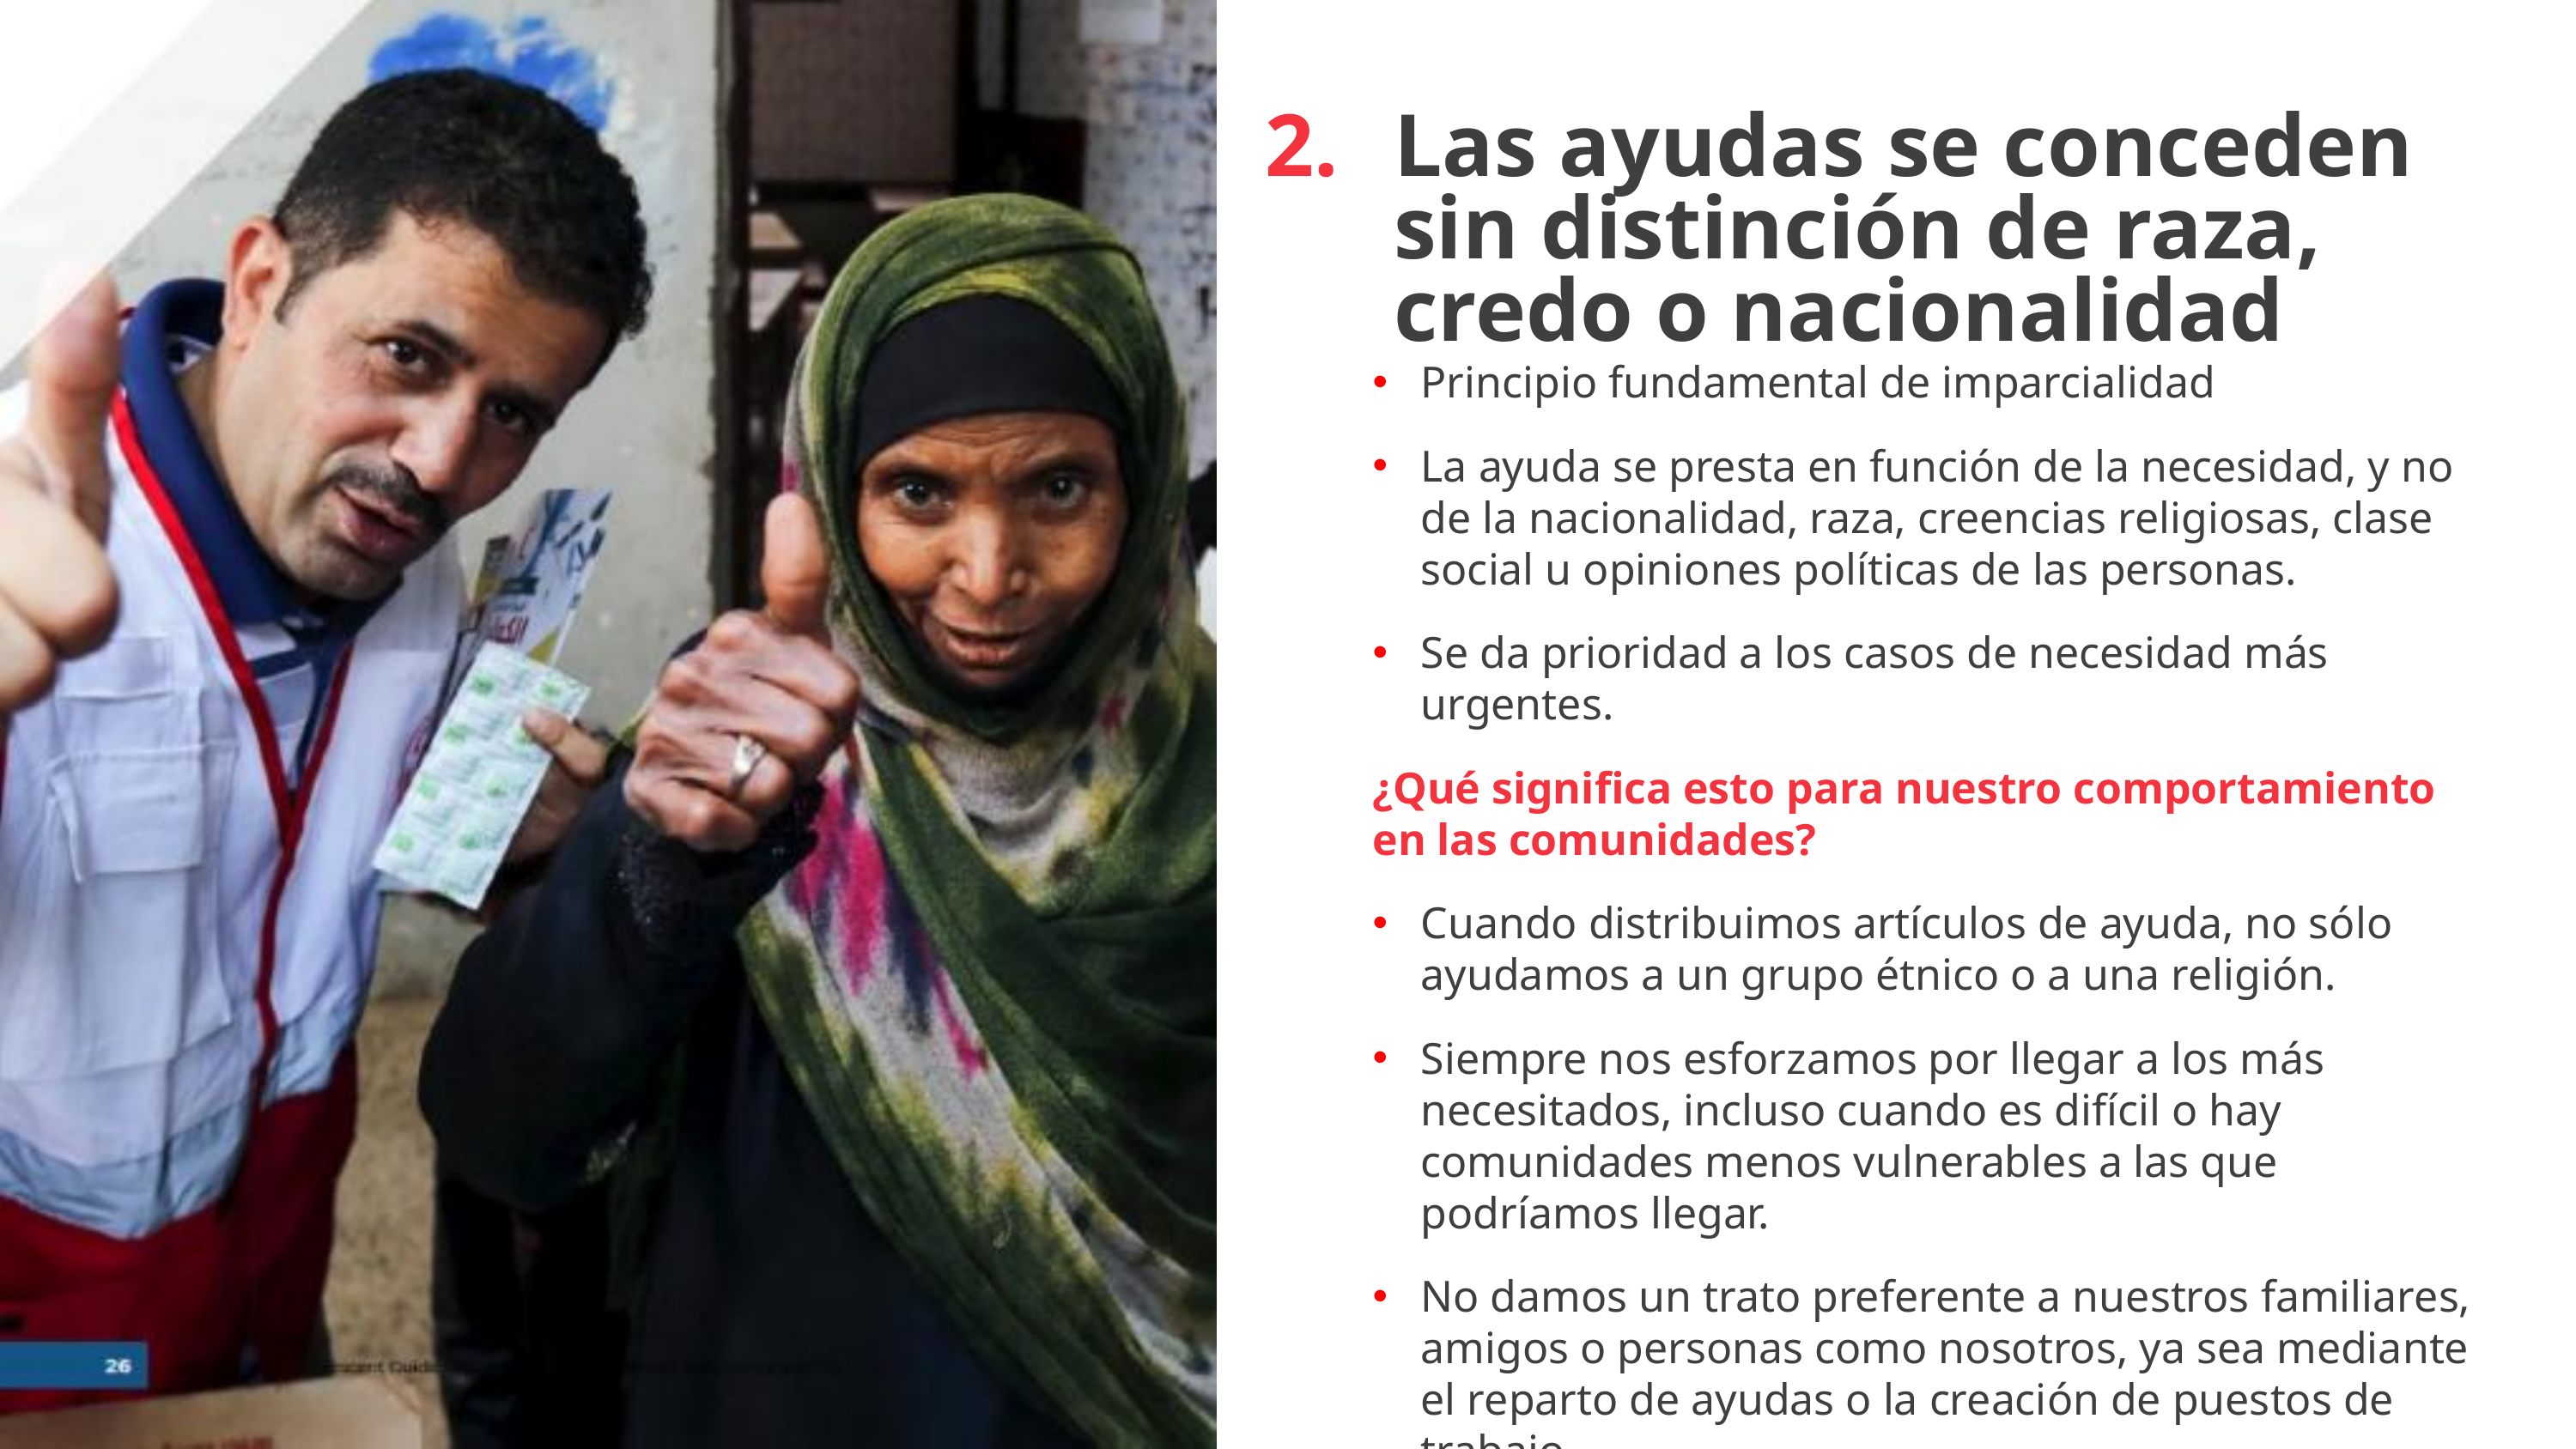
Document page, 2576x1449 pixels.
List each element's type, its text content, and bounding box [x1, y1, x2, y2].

picture [0, 0, 1217, 1449]
text_box Principio fundamental de imparcialidad La ayuda se presta en función de la necesidad, y no de la nacionalidad, raza, creencias religiosas, clase social u opiniones políticas de las personas. Se da prioridad a los casos de necesidad más urgentes. ¿Qué significa esto para nuestro comportamiento en las comunidades? Cuando distribuimos artículos de ayuda, no sólo ayudamos a un grupo étnico o a una religión. Siempre nos esforzamos por llegar a los más necesitados, incluso cuando es difícil o hay comunidades menos vulnerables a las que podríamos llegar. No damos un trato preferente a nuestros familiares, amigos o personas como nosotros, ya sea mediante el reparto de ayudas o la creación de puestos de trabajo. [1359, 364, 2499, 1449]
text_box Las ayudas se conceden sin distinción de raza, credo o nacionalidad [1252, 104, 2549, 364]
